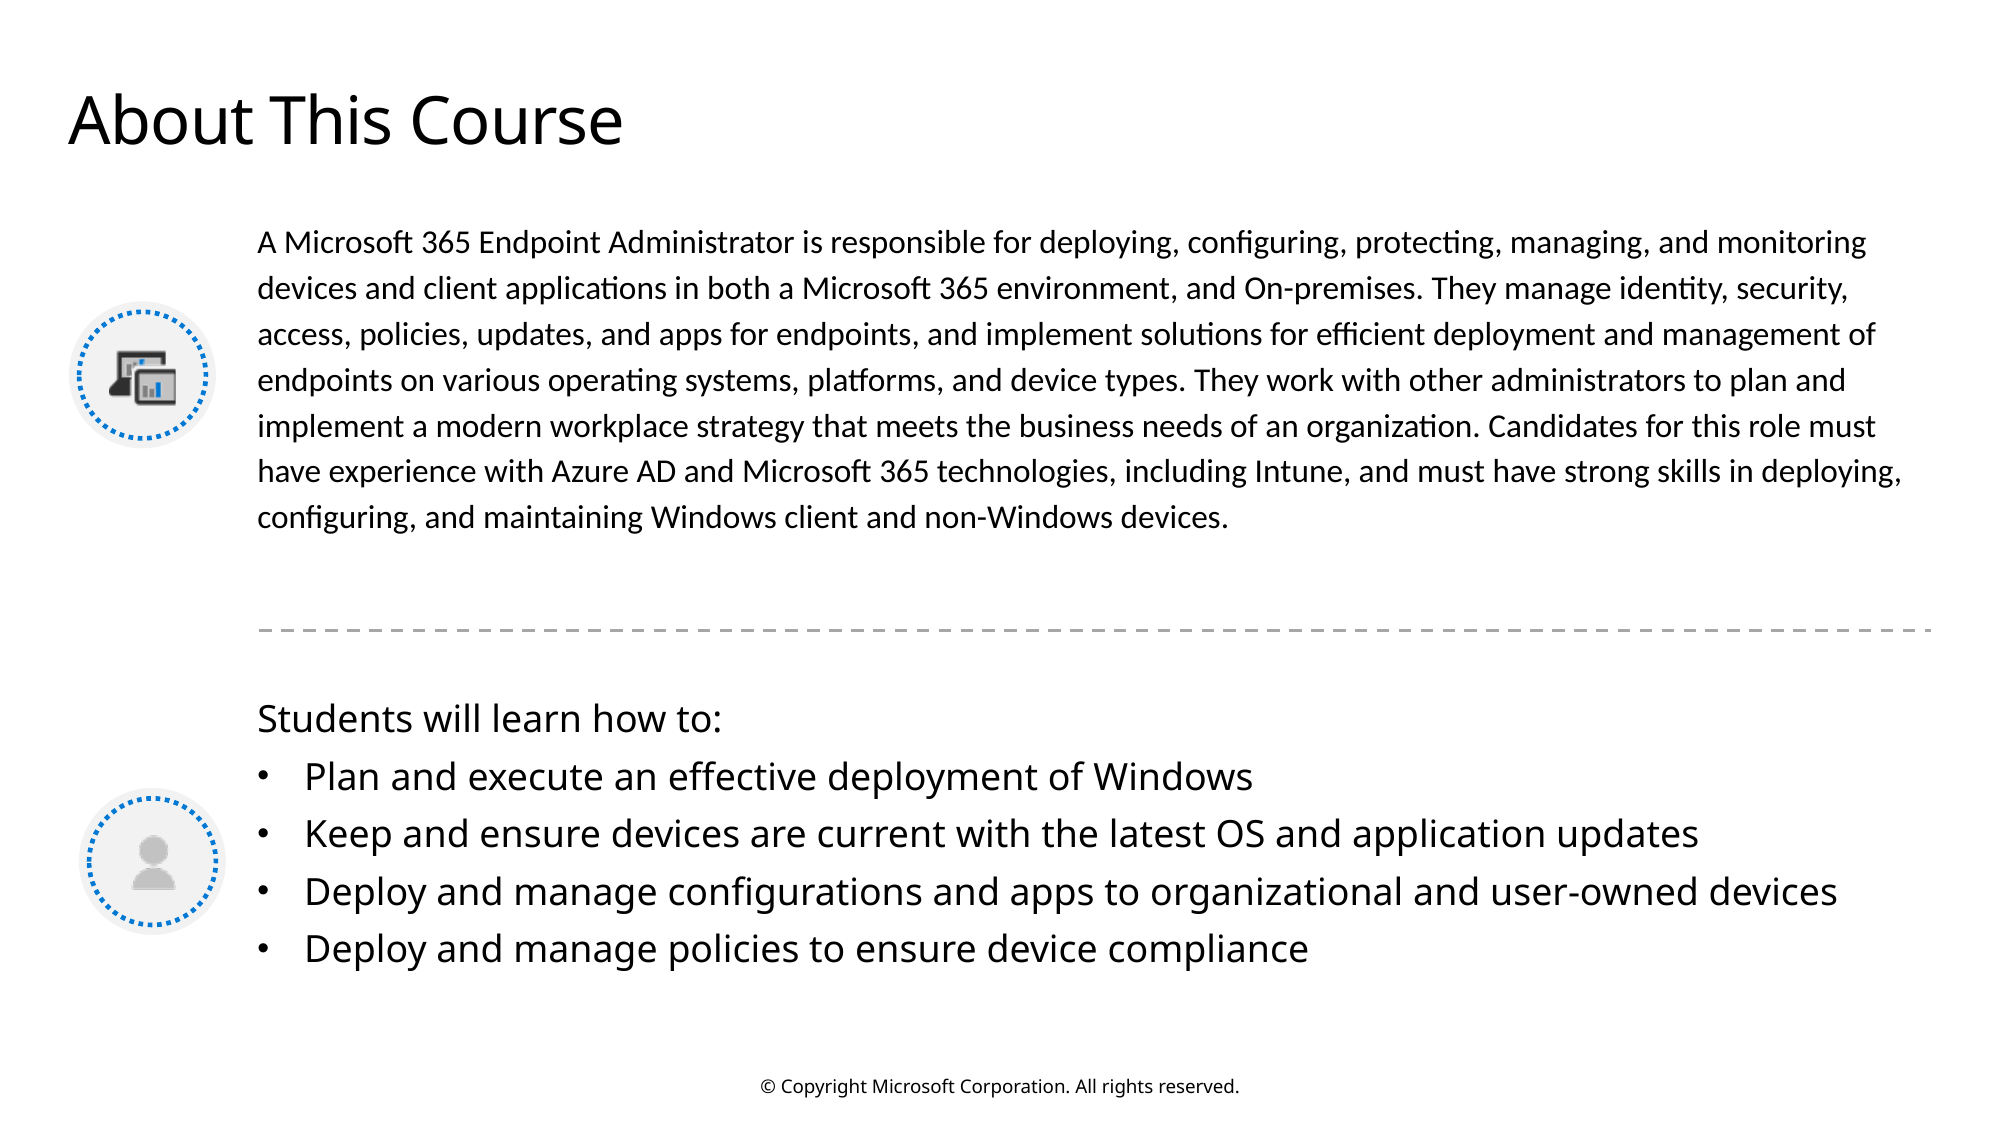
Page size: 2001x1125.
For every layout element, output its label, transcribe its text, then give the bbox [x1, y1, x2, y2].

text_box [78, 787, 227, 936]
list A Microsoft 365 Endpoint Administrator is responsible for deploying, configuring, protecting, managing, and monitoring devices and client applications in both a Microsoft 365 environment, and On-premises. They manage identity, security, access, policies, updates, and apps for endpoints, and implement solutions for efficient deployment and management of endpoints on various operating systems, platforms, and device types. They work with other administrators to plan and implement a modern workplace strategy that meets the business needs of an organization. Candidates for this role must have experience with Azure AD and Microsoft 365 technologies, including Intune, and must have strong skills in deploying, configuring, and maintaining Windows client and non-Windows devices. [257, 207, 1932, 542]
list Students will learn how to: Plan and execute an effective deployment of Windows Keep and ensure devices are current with the latest OS and application updates Deploy and manage configurations and apps to organizational and user-owned devices Deploy and manage policies to ensure device compliance [257, 688, 1932, 1035]
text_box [68, 301, 217, 449]
title About This Course [68, 72, 1930, 184]
